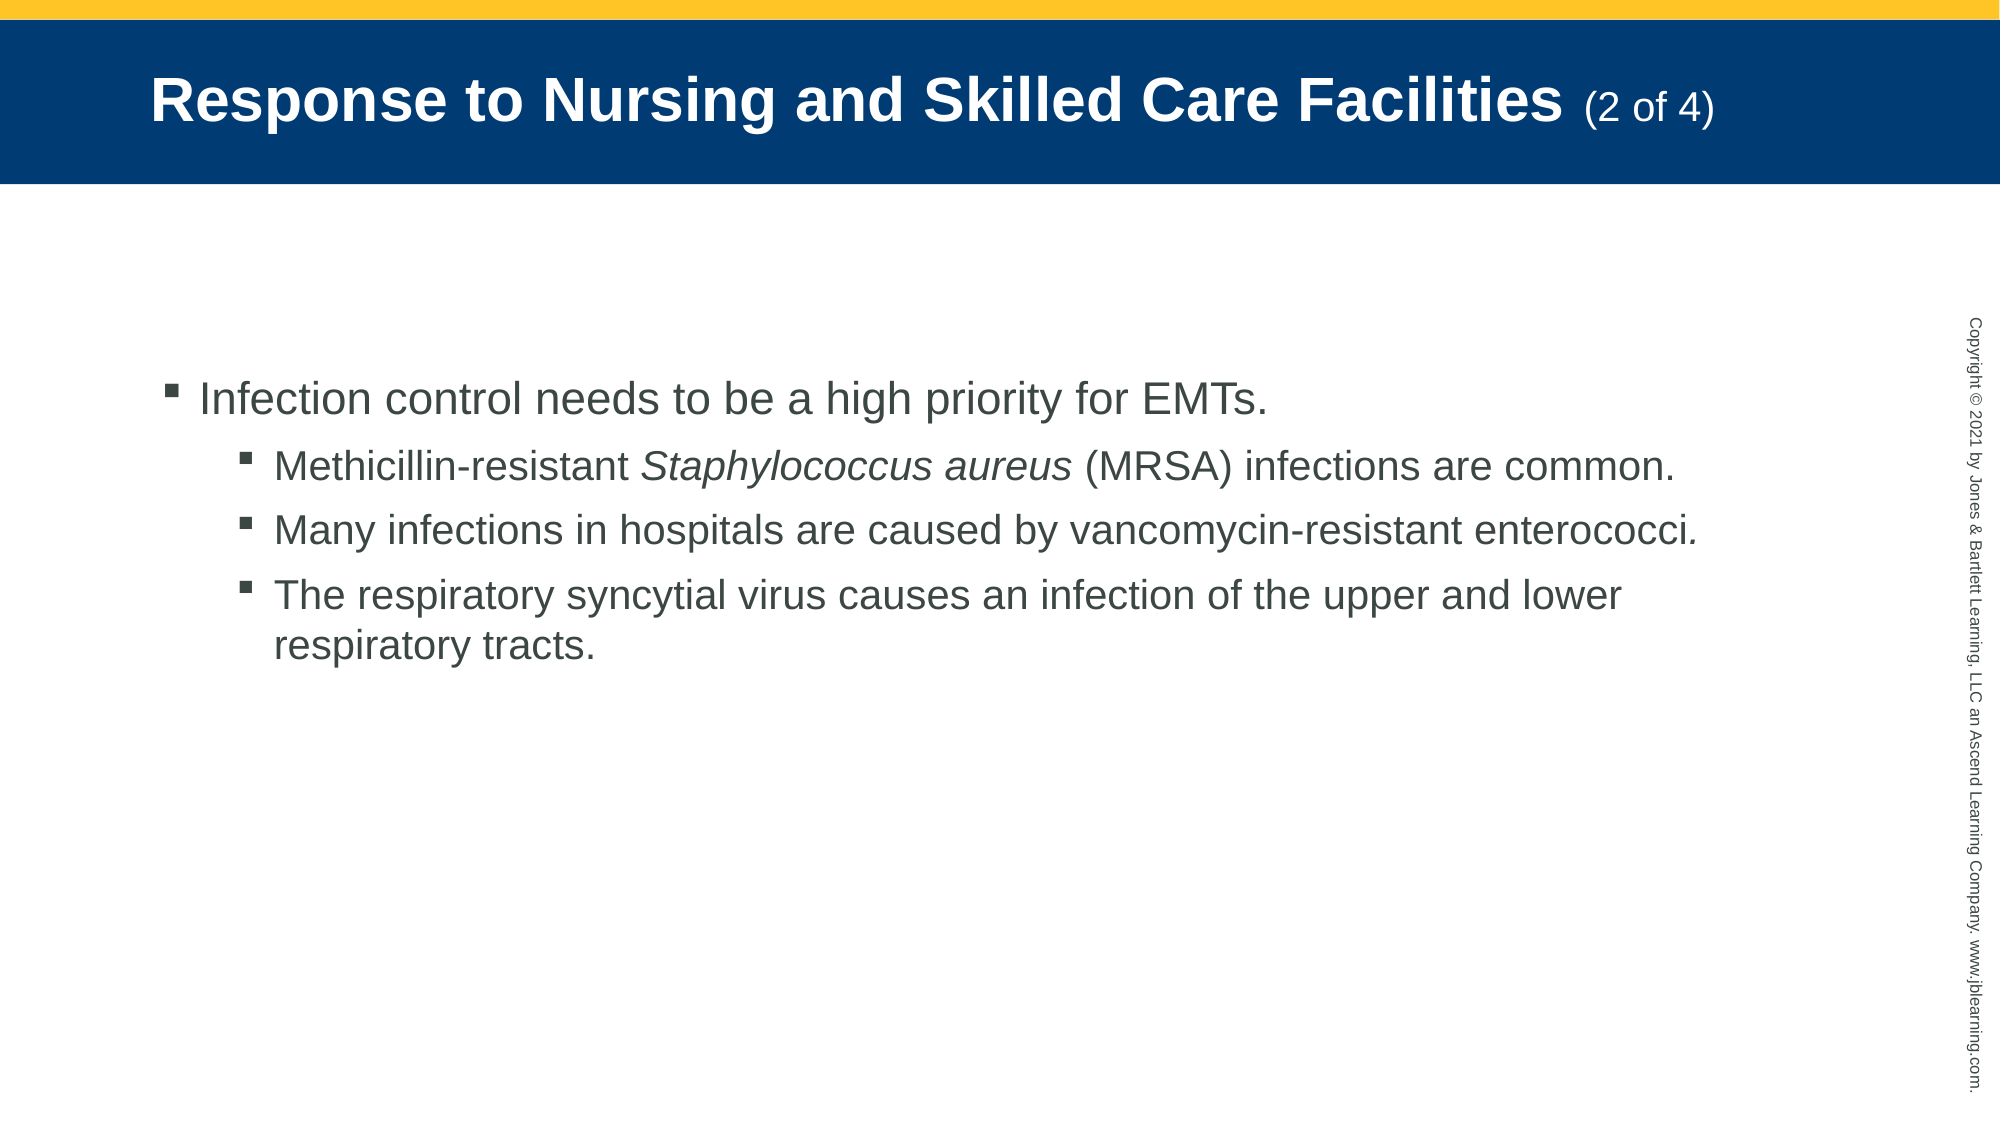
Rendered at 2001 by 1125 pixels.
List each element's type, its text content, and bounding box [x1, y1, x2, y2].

title Response to Nursing and Skilled Care Facilities (2 of 4) [0, 19, 2000, 185]
list Infection control needs to be a high priority for EMTs. Methicillin-resistant Staphylococcus aureus (MRSA) infections are common. Many infections in hospitals are caused by vancomycin-resistant enterococci. The respiratory syncytial virus causes an infection of the upper and lower respiratory tracts. [146, 361, 1859, 1016]
